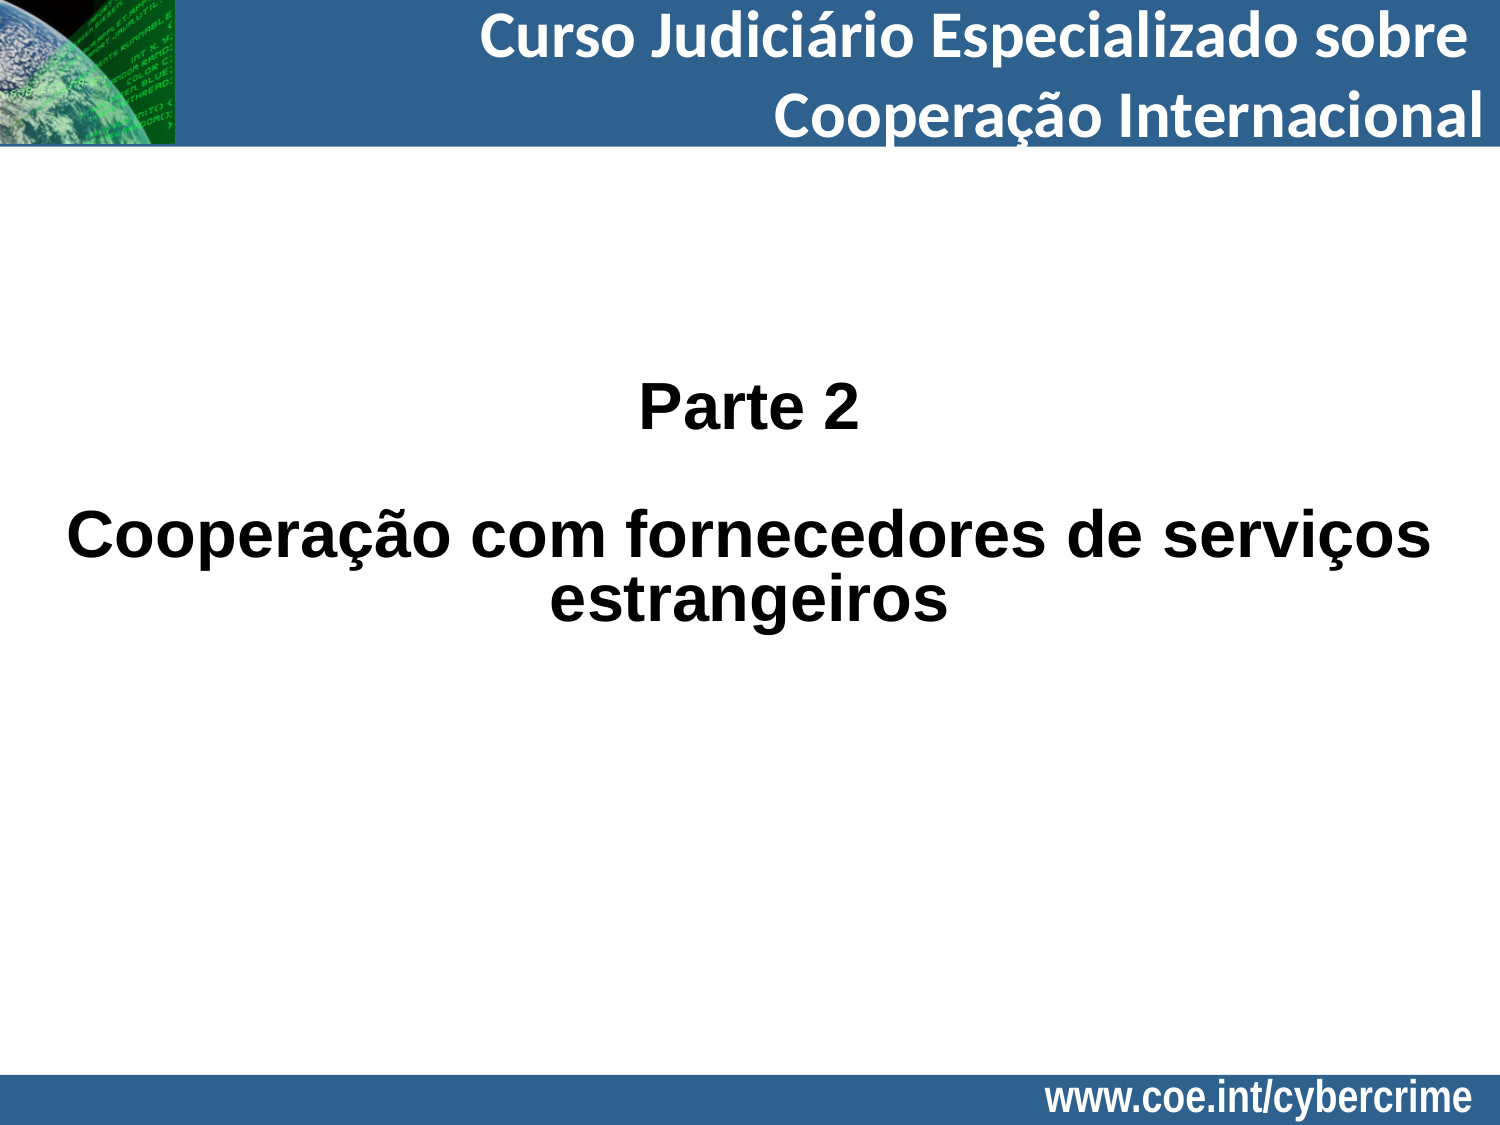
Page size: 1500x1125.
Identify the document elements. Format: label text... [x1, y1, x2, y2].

text_box Curso Judiciário Especializado sobre Cooperação Internacional [177, 0, 1500, 149]
text_box Parte 2 Cooperação com fornecedores de serviços estrangeiros [50, 371, 1450, 706]
text_box www.coe.int/cybercrime [1030, 1059, 1500, 1125]
text_box [0, 1073, 1030, 1125]
picture [0, 0, 175, 144]
